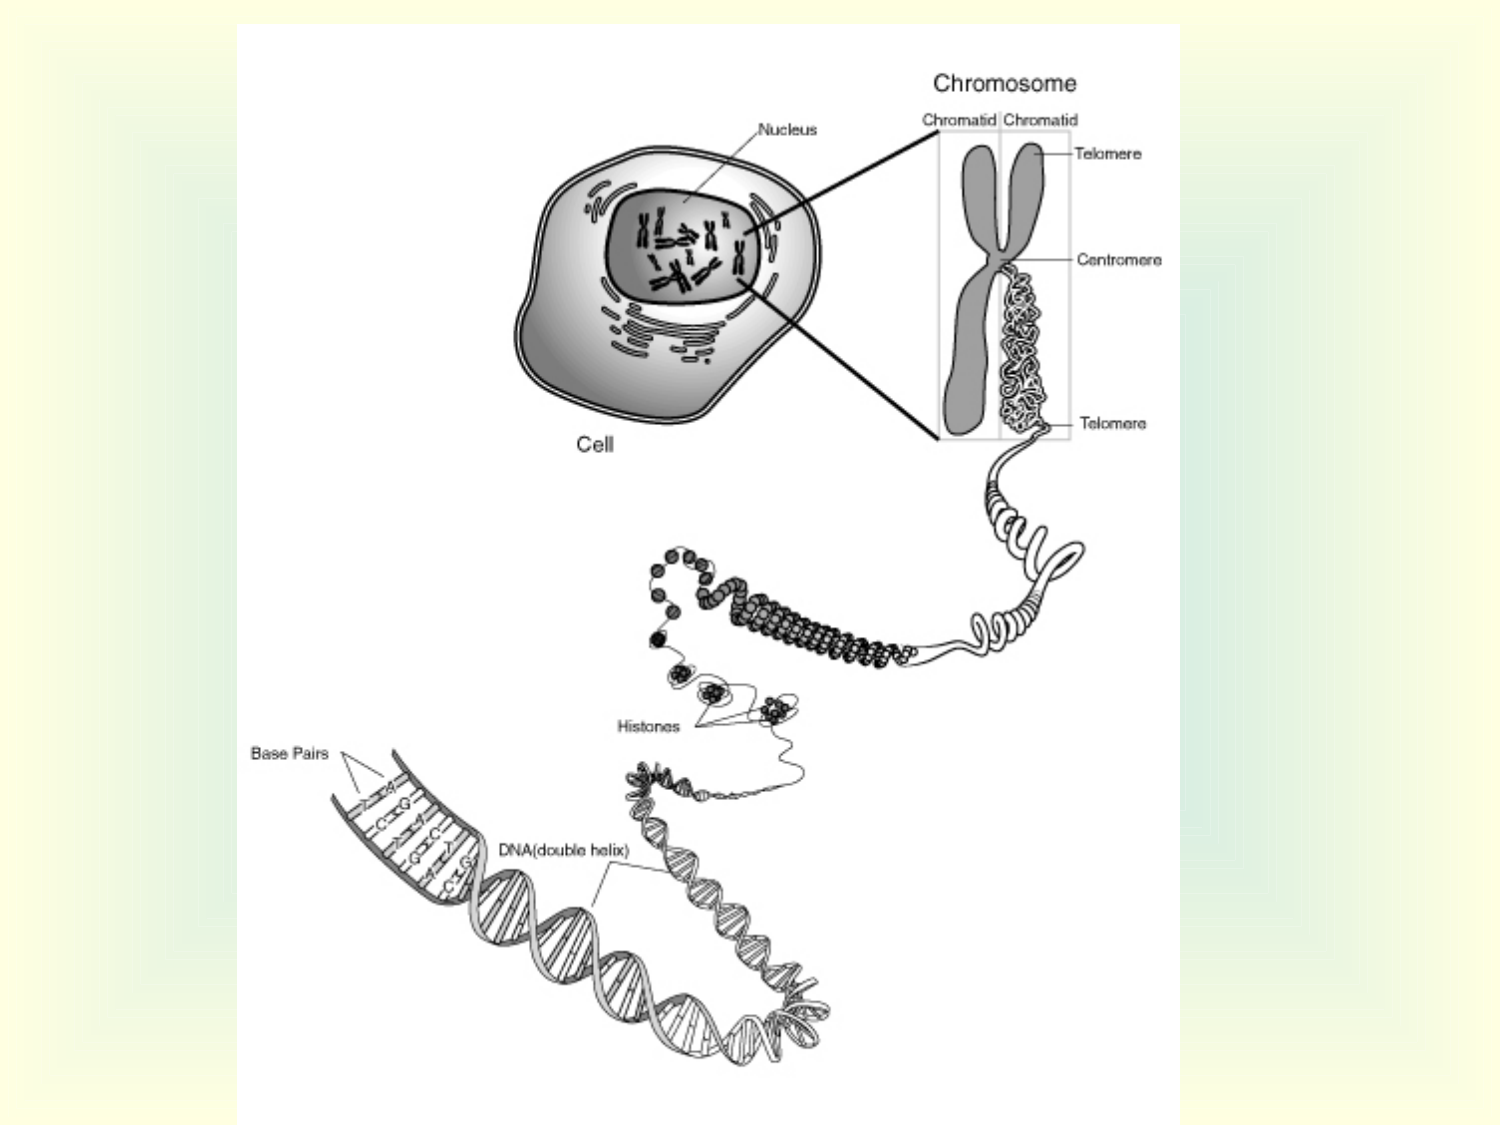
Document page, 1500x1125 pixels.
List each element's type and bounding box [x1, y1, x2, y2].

picture [237, 24, 1181, 1125]
